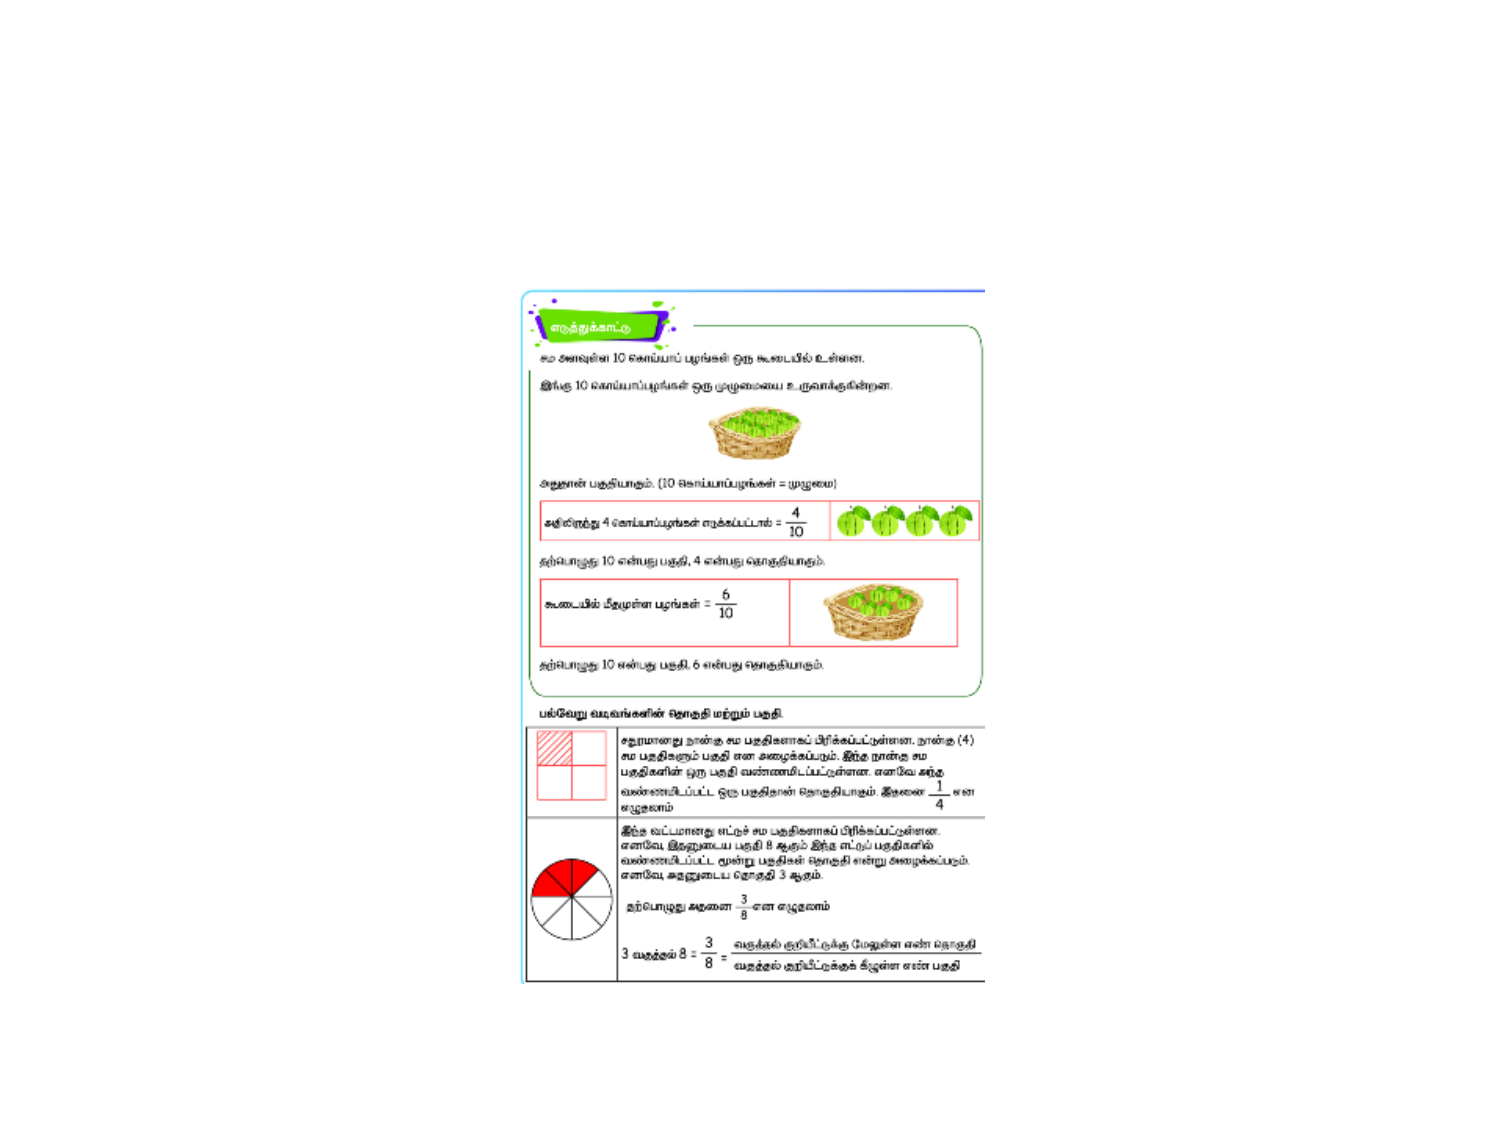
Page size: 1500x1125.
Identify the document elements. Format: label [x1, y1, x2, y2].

list [515, 283, 985, 984]
